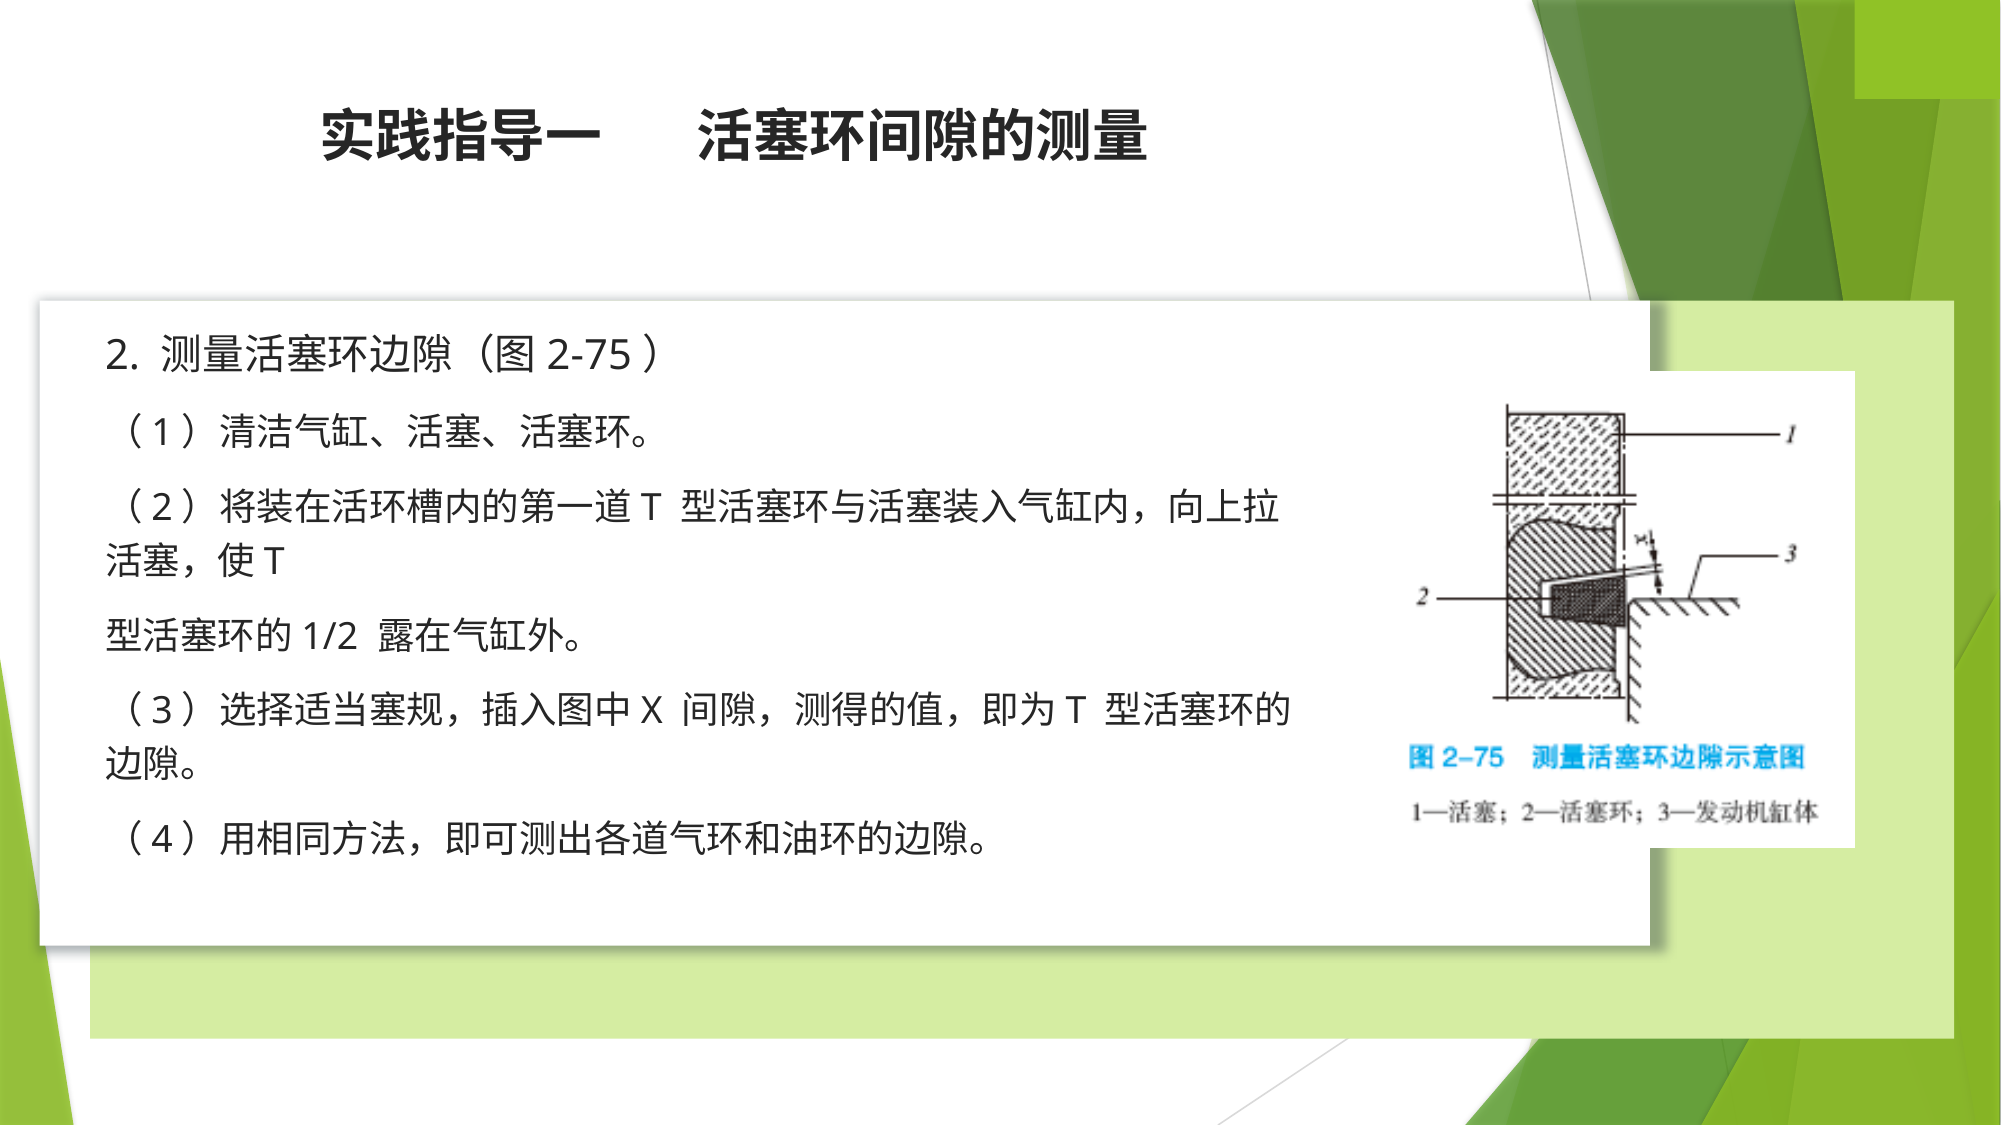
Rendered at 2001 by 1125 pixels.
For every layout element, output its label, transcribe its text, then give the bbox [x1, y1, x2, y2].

text_box [89, 299, 1956, 1040]
text_box [1853, 0, 2000, 100]
text_box 2. 测量活塞环边隙（图2-75） （1）清洁气缸、活塞、活塞环。 （2）将装在活环槽内的第一道T 型活塞环与活塞装入气缸内，向上拉活塞，使T 型活塞环的1/2 露在气缸外。 （3）选择适当塞规，插入图中X 间隙，测得的值，即为T 型活塞环的边隙。 （4）用相同方法，即可测出各道气环和油环的边隙。 [90, 310, 1311, 909]
text_box [38, 299, 1651, 947]
text_box 实践指导一 活塞环间隙的测量 [304, 78, 1165, 198]
picture [1389, 371, 1856, 848]
